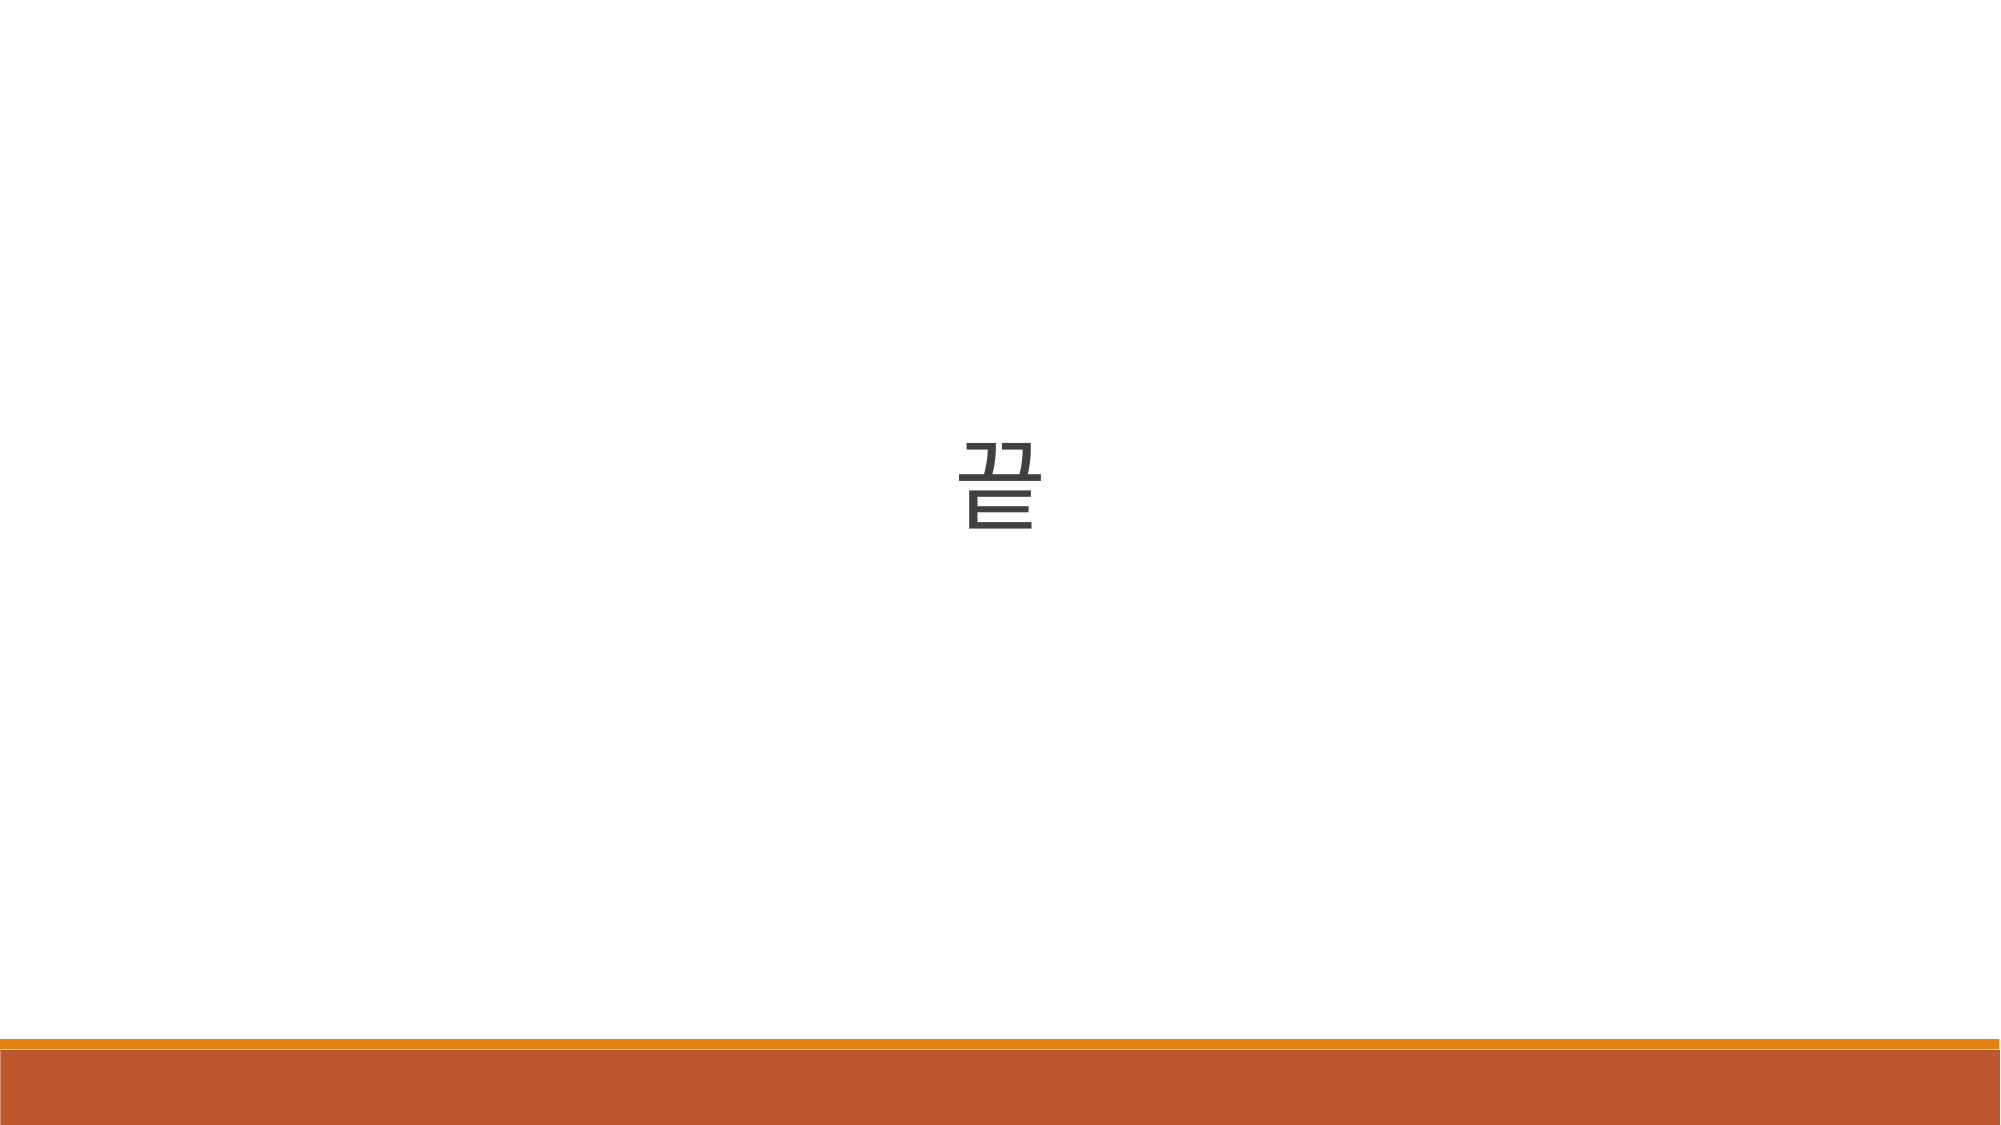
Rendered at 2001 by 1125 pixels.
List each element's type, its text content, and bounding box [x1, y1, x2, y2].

text_box 끝 [939, 397, 1130, 551]
